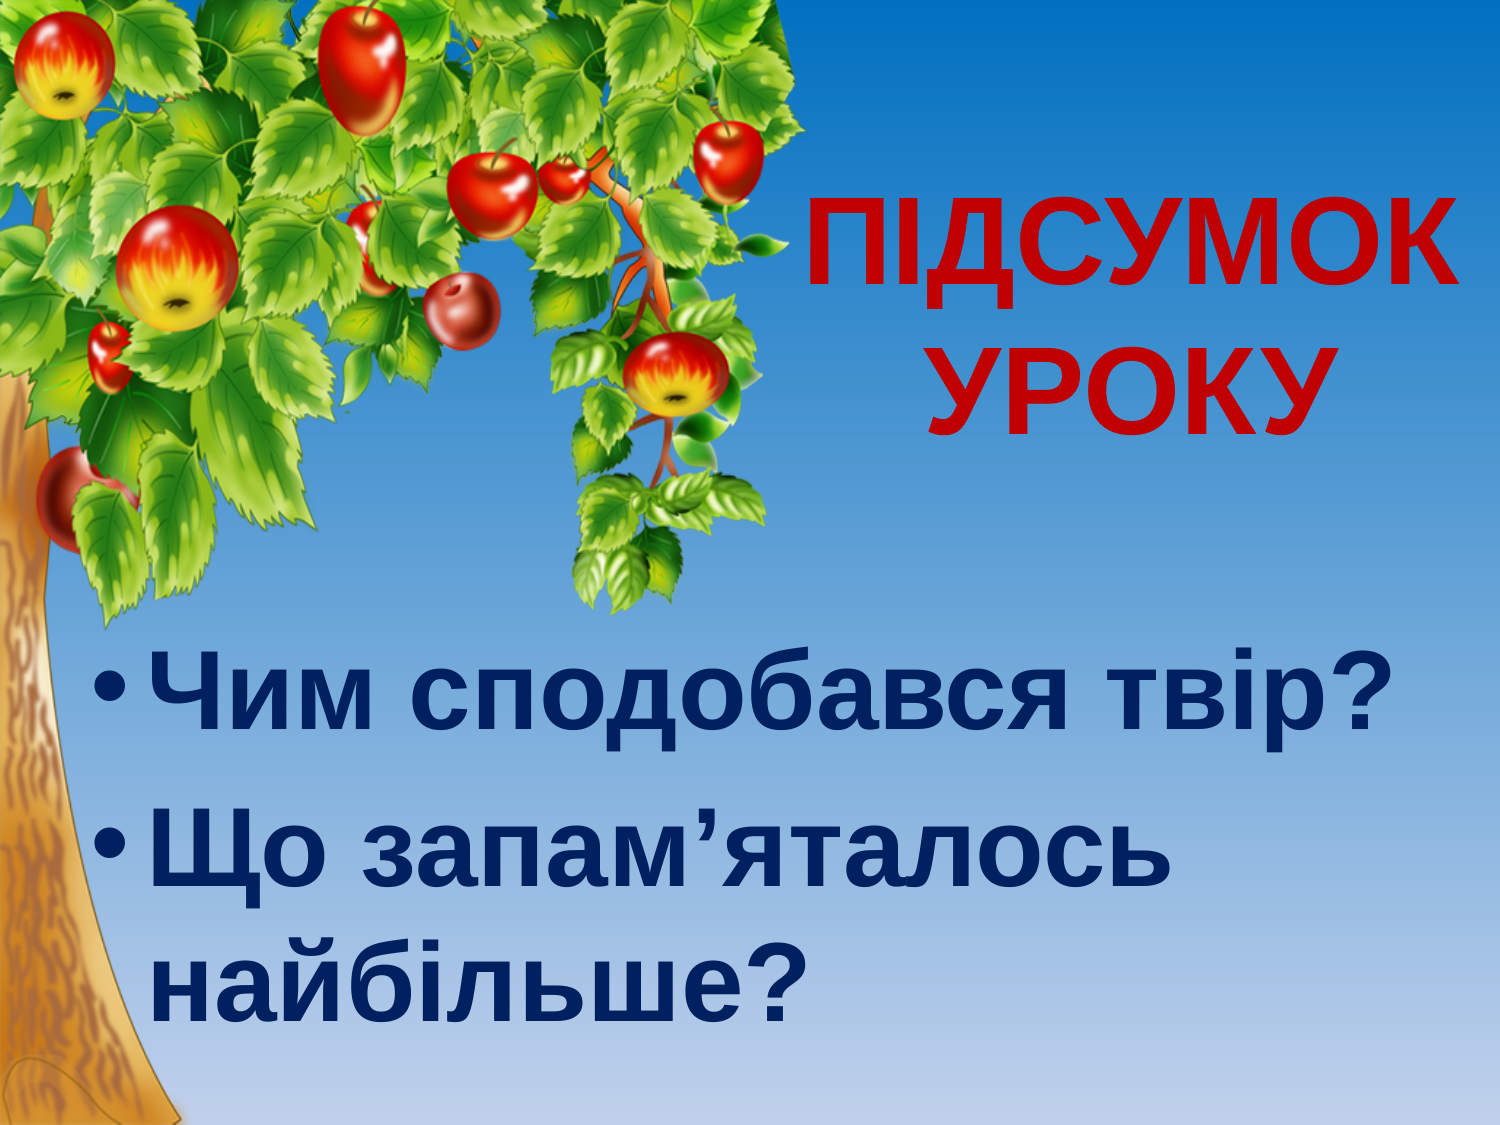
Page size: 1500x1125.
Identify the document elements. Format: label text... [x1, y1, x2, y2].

list Чим сподобався твір? Що запам’яталось найбільше? [813, 609, 1425, 1079]
title ПІДСУМОК УРОКУ [813, 45, 1500, 575]
picture [0, 0, 809, 1125]
